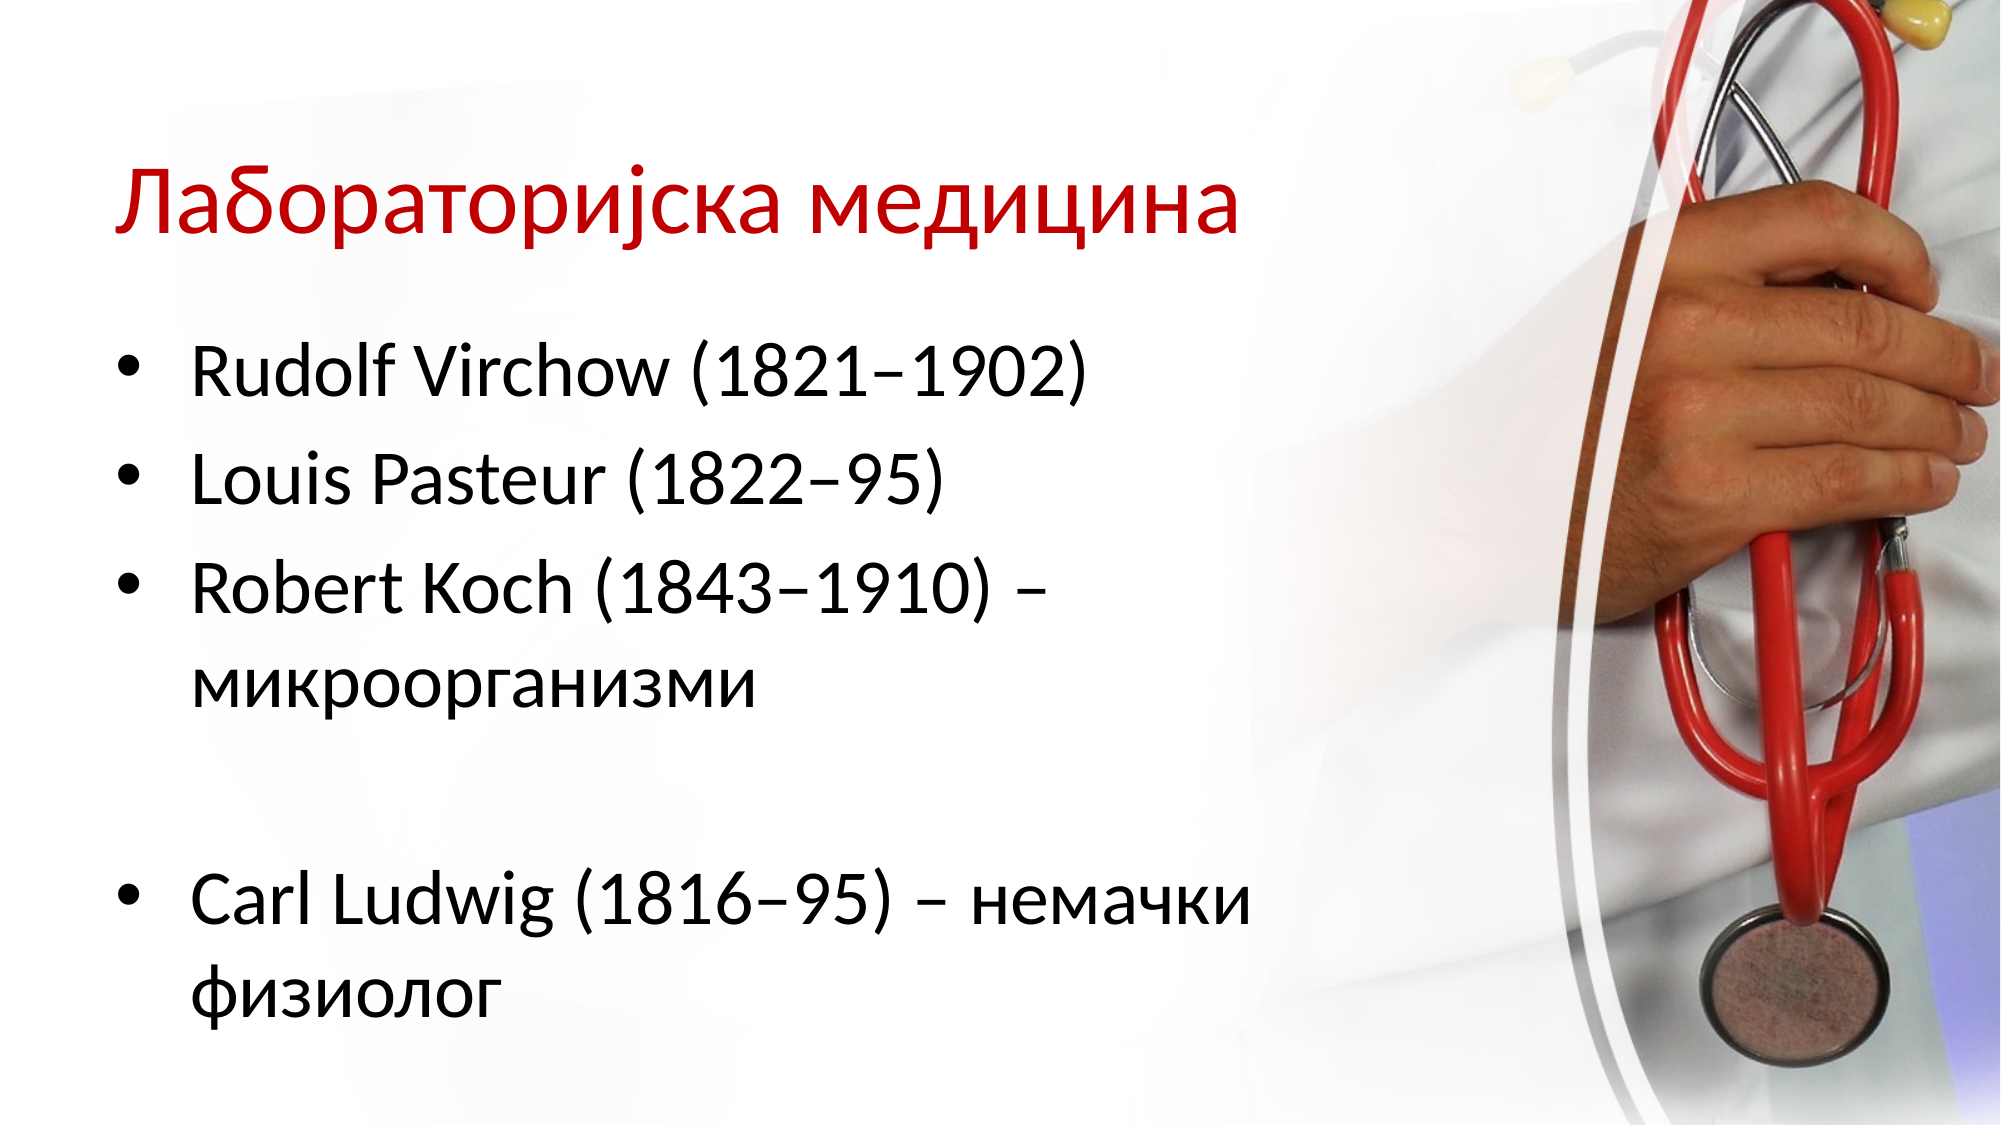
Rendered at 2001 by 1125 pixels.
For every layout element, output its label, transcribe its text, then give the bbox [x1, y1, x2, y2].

title Лабораторијска медицина [99, 110, 1540, 278]
picture [0, 0, 2001, 1125]
list Rudolf Virchow (1821–1902) Louis Pasteur (1822–95) Robert Koch (1843–1910) – микроорганизми Carl Ludwig (1816–95) – немачки физиолог [100, 310, 1537, 1043]
